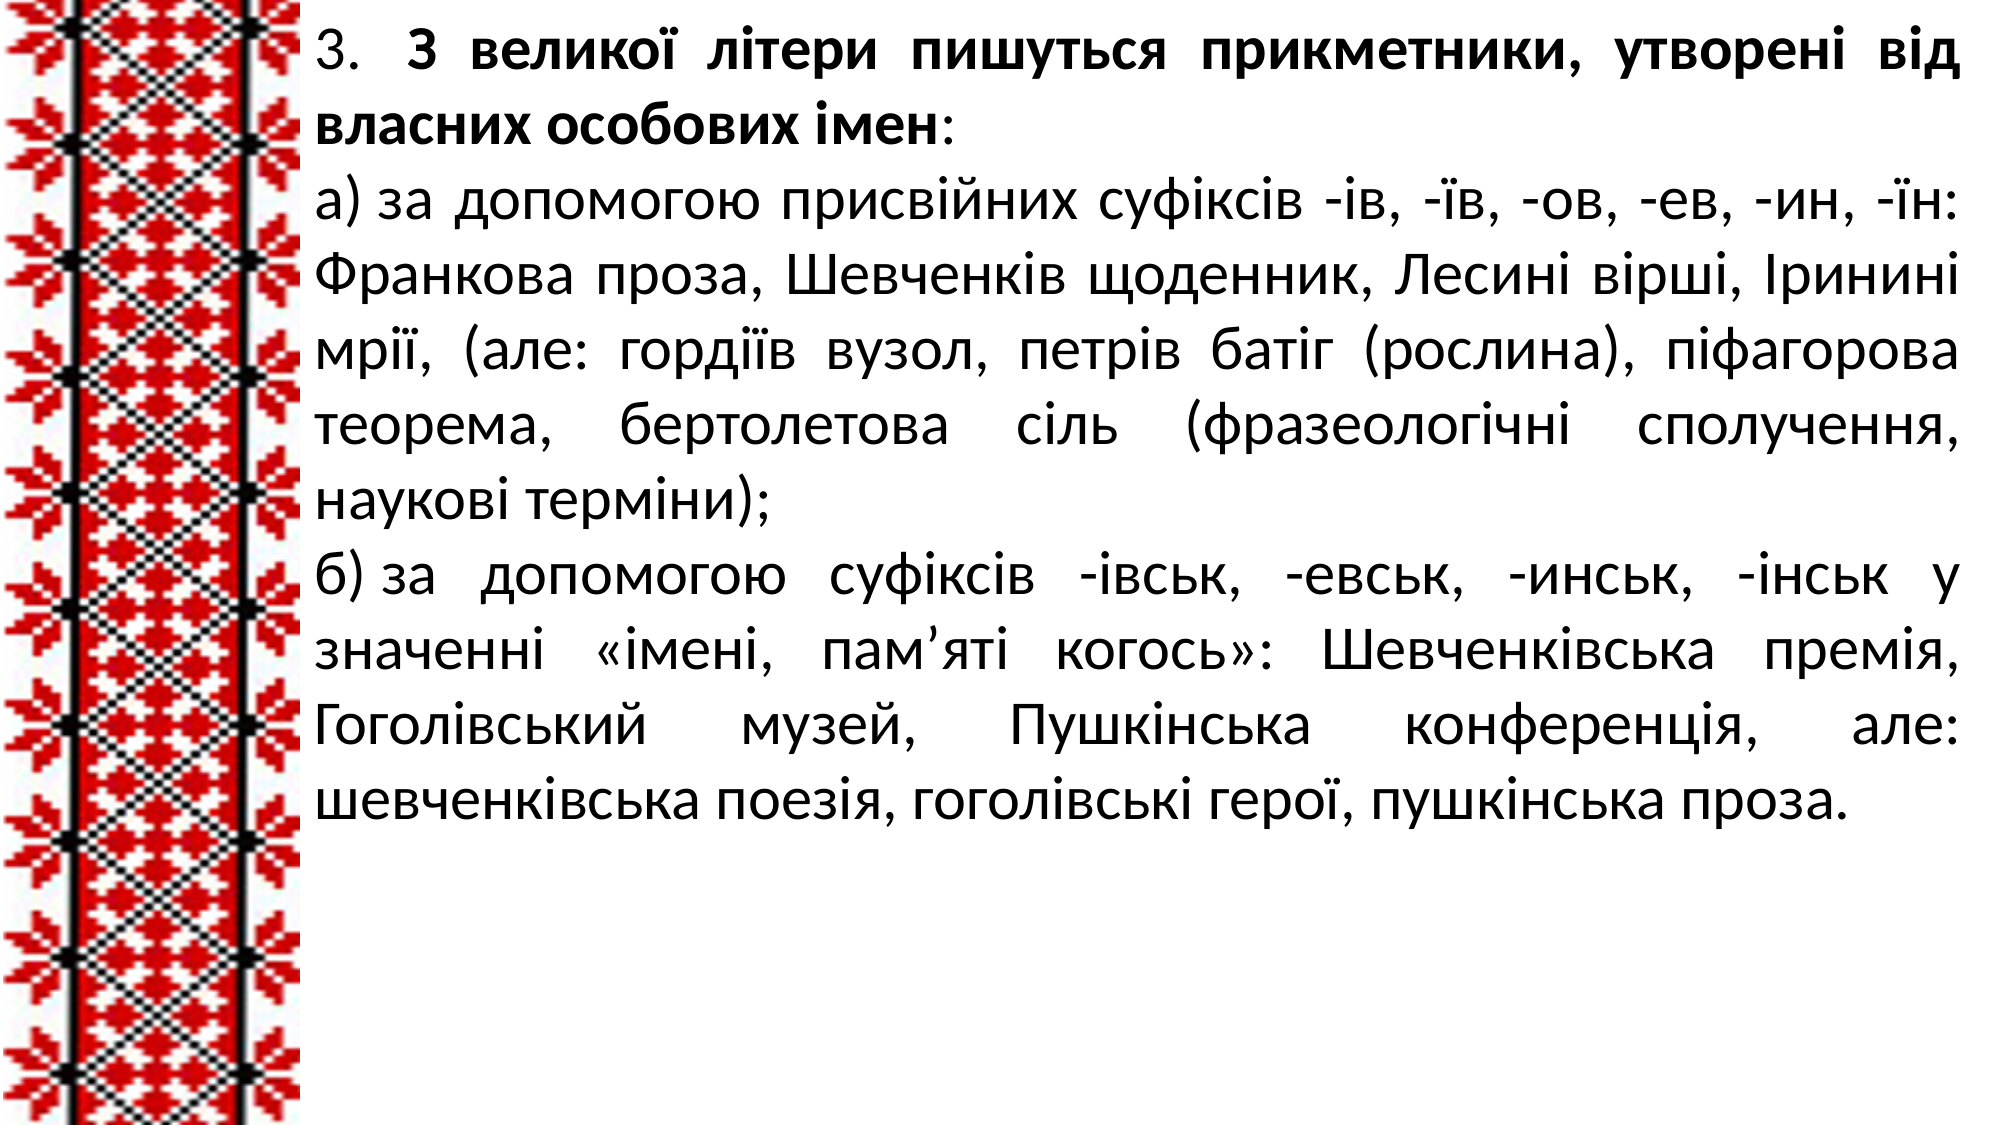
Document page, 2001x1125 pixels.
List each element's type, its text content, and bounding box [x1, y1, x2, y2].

picture [3, 0, 300, 1125]
text_box 3. З великої літери пишуться прикметники, утворені від власних особових імен: а) за допомогою присвійних суфіксів -ів, -їв, -ов, -ев, -ин, -їн: Франкова проза, Шевченків щоденник, Лесині вірші, Іринині мрії, (але: гордіїв вузол, петрів батіг (рослина), піфагорова теорема, бертолетова сіль (фразеологічні сполучення, наукові терміни); б) за допомогою суфіксів -івськ, -евськ, -инськ, -інськ у значенні «імені, пам’яті когось»: Шевченківська премія, Гоголівський музей, Пушкінська конференція, але: шевченківська поезія, гоголівські герої, пушкінська проза. [300, 0, 1978, 840]
